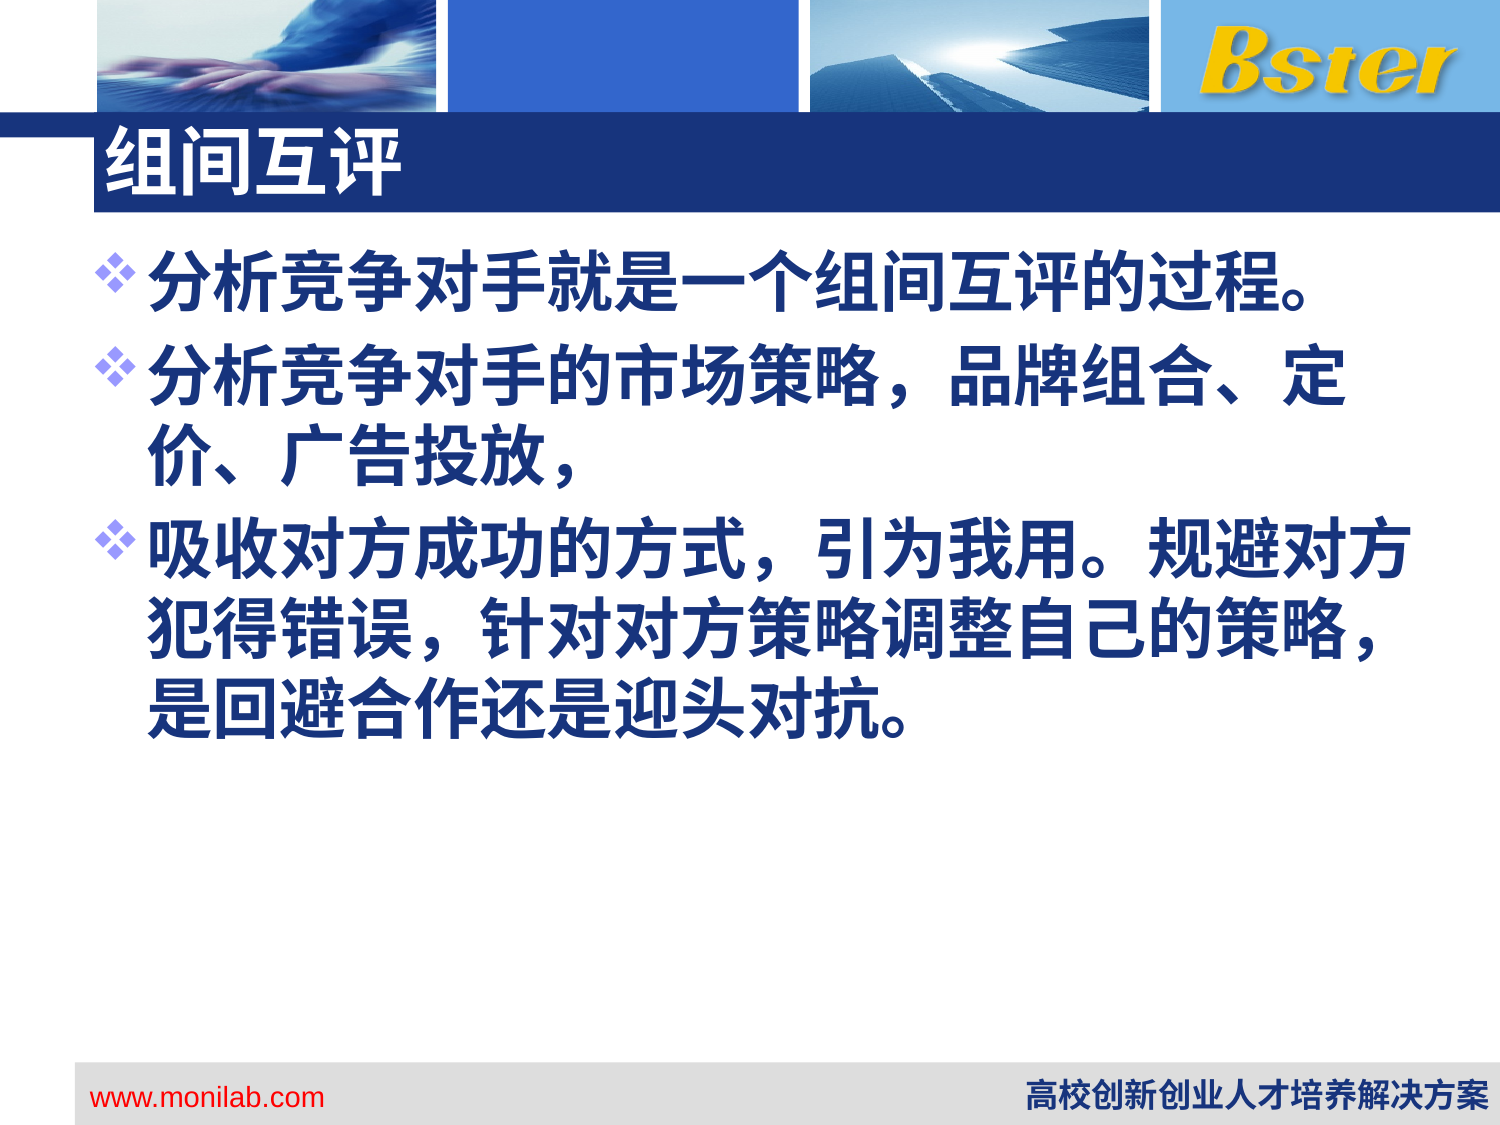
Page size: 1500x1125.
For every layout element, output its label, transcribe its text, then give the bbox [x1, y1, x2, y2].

picture [97, 0, 437, 112]
title 组间互评 [88, 113, 1369, 206]
picture [1199, 26, 1458, 94]
list 分析竞争对手就是一个组间互评的过程。 分析竞争对手的市场策略，品牌组合、定价、广告投放， 吸收对方成功的方式，引为我用。规避对方犯得错误，针对对方策略调整自己的策略，是回避合作还是迎头对抗。 [74, 232, 1454, 1034]
picture [810, 0, 1150, 112]
